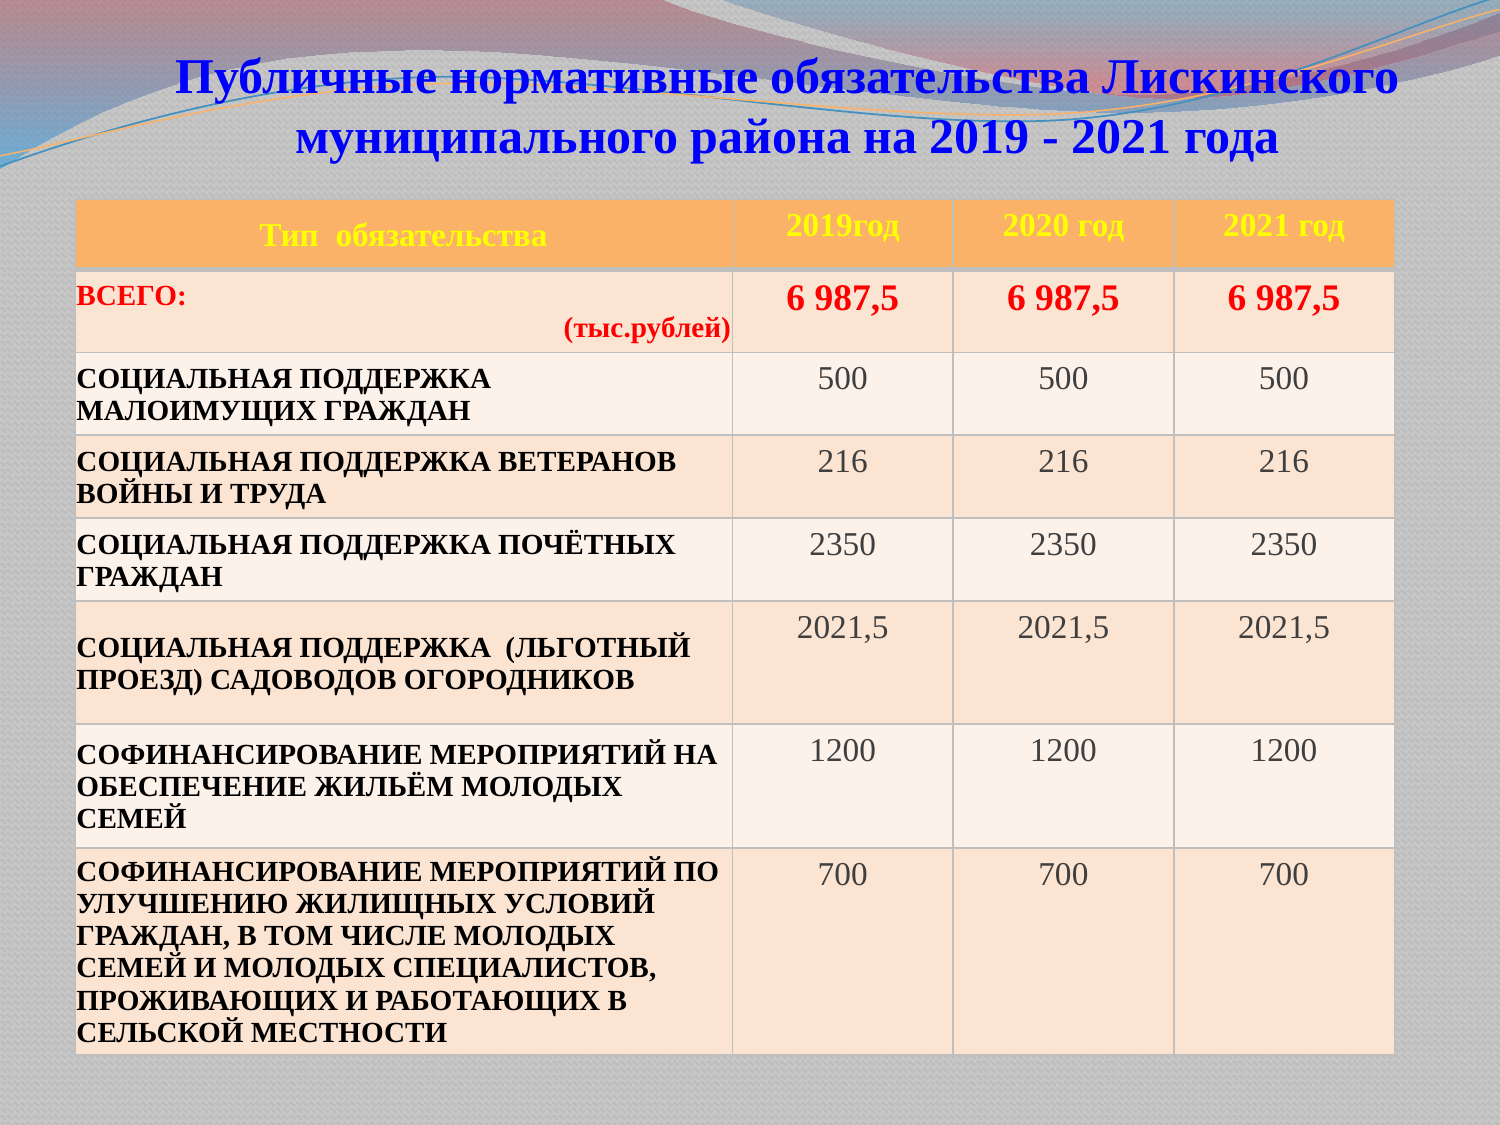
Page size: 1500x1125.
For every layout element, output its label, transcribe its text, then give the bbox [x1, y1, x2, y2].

table_cell 2350 [1175, 519, 1394, 600]
table_header 2019год [733, 200, 952, 267]
table_cell 700 [954, 849, 1173, 1054]
table_cell 2021,5 [954, 602, 1173, 723]
table_cell 216 [1175, 436, 1394, 517]
table_cell СОФИНАНСИРОВАНИЕ МЕРОПРИЯТИЙ НА ОБЕСПЕЧЕНИЕ ЖИЛЬЁМ МОЛОДЫХ СЕМЕЙ [76, 725, 732, 847]
title Публичные нормативные обязательства Лискинского муниципального района на 2019 - 2021 года [75, 35, 1500, 164]
table_cell 1200 [733, 725, 952, 847]
table_cell 1200 [1175, 725, 1394, 847]
table_cell 700 [1175, 849, 1394, 1054]
table_cell 2350 [733, 519, 952, 600]
table_cell СОЦИАЛЬНАЯ ПОДДЕРЖКА ПОЧЁТНЫХ ГРАЖДАН [76, 519, 732, 600]
table_header Тип обязательства [76, 200, 732, 267]
table_cell СОЦИАЛЬНАЯ ПОДДЕРЖКА МАЛОИМУЩИХ ГРАЖДАН [76, 353, 732, 434]
table_cell СОЦИАЛЬНАЯ ПОДДЕРЖКА ВЕТЕРАНОВ ВОЙНЫ И ТРУДА [76, 436, 732, 517]
table_cell 2021,5 [733, 602, 952, 723]
table_cell 6 987,5 [1175, 272, 1394, 352]
table_cell 700 [733, 849, 952, 1054]
table_cell 1200 [954, 725, 1173, 847]
table_cell 2350 [954, 519, 1173, 600]
table_cell СОЦИАЛЬНАЯ ПОДДЕРЖКА (ЛЬГОТНЫЙ ПРОЕЗД) САДОВОДОВ ОГОРОДНИКОВ [76, 602, 732, 723]
table_header 2020 год [954, 200, 1173, 267]
table_cell 216 [954, 436, 1173, 517]
table_cell 6 987,5 [733, 272, 952, 352]
table_header 2021 год [1175, 200, 1394, 267]
table_cell 500 [1175, 353, 1394, 434]
table_cell ВСЕГО: (тыс.рублей) [76, 272, 732, 352]
table_cell 500 [954, 353, 1173, 434]
table_cell 6 987,5 [954, 272, 1173, 352]
table_cell 2021,5 [1175, 602, 1394, 723]
table_cell СОФИНАНСИРОВАНИЕ МЕРОПРИЯТИЙ ПО УЛУЧШЕНИЮ ЖИЛИЩНЫХ УСЛОВИЙ ГРАЖДАН, В ТОМ ЧИСЛЕ МОЛОДЫХ СЕМЕЙ И МОЛОДЫХ СПЕЦИАЛИСТОВ, ПРОЖИВАЮЩИХ И РАБОТАЮЩИХ В СЕЛЬСКОЙ МЕСТНОСТИ [76, 849, 732, 1054]
table_cell 500 [733, 353, 952, 434]
table_cell 216 [733, 436, 952, 517]
